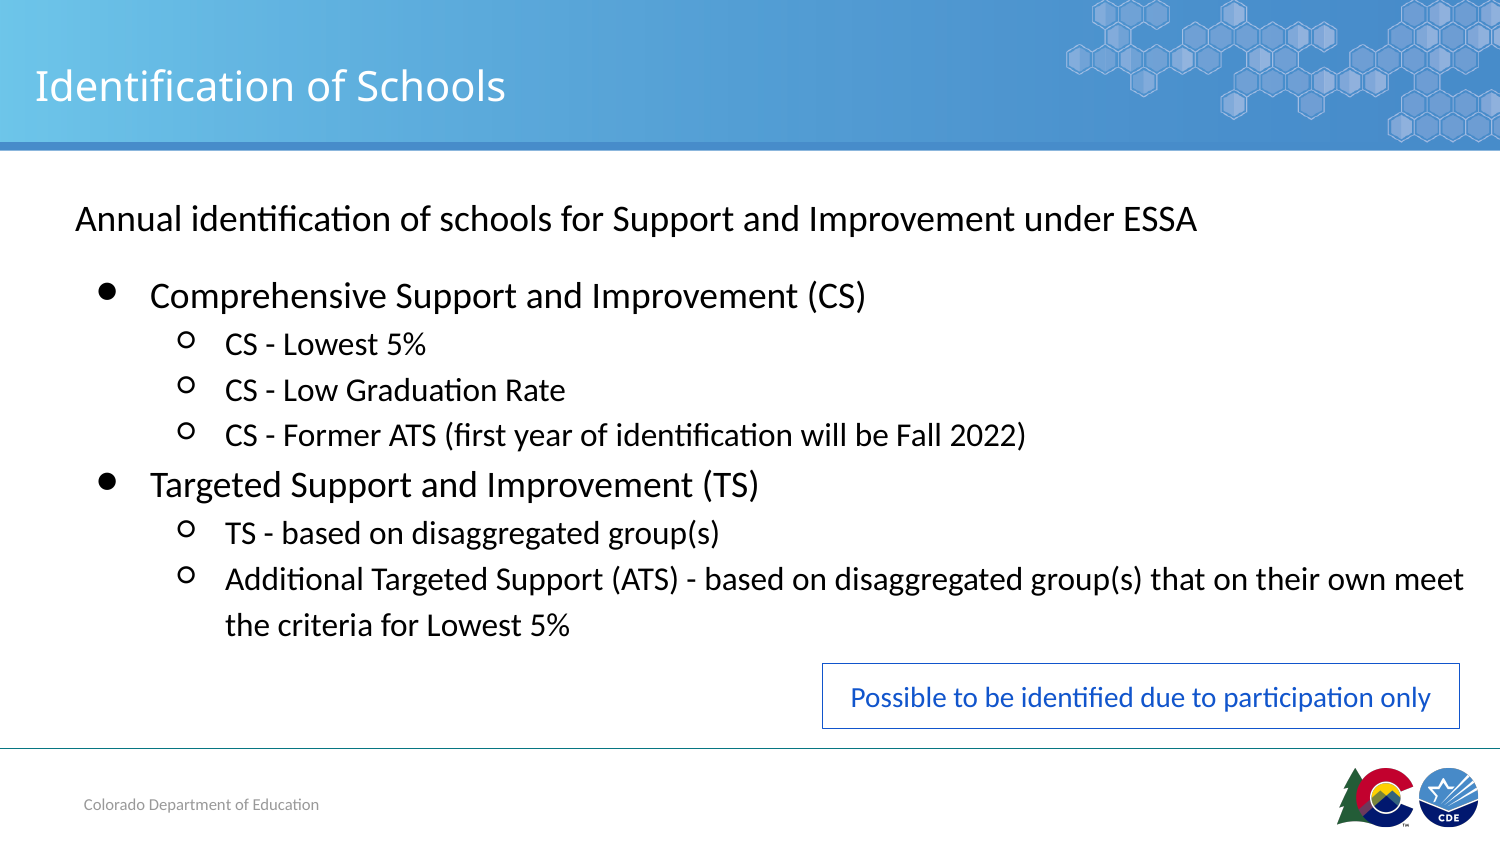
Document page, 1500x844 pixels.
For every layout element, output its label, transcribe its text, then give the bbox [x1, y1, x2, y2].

list Annual identification of schools for Support and Improvement under ESSA Comprehensive Support and Improvement (CS) CS - Lowest 5% CS - Low Graduation Rate CS - Former ATS (first year of identification will be Fall 2022) Targeted Support and Improvement (TS) TS - based on disaggregated group(s) Additional Targeted Support (ATS) - based on disaggregated group(s) that on their own meet the criteria for Lowest 5% [75, 187, 1473, 712]
title Identification of Schools [34, 37, 1433, 132]
picture [0, 0, 1500, 151]
picture [1336, 767, 1479, 828]
text_box Possible to be identified due to participation only [822, 663, 1460, 729]
